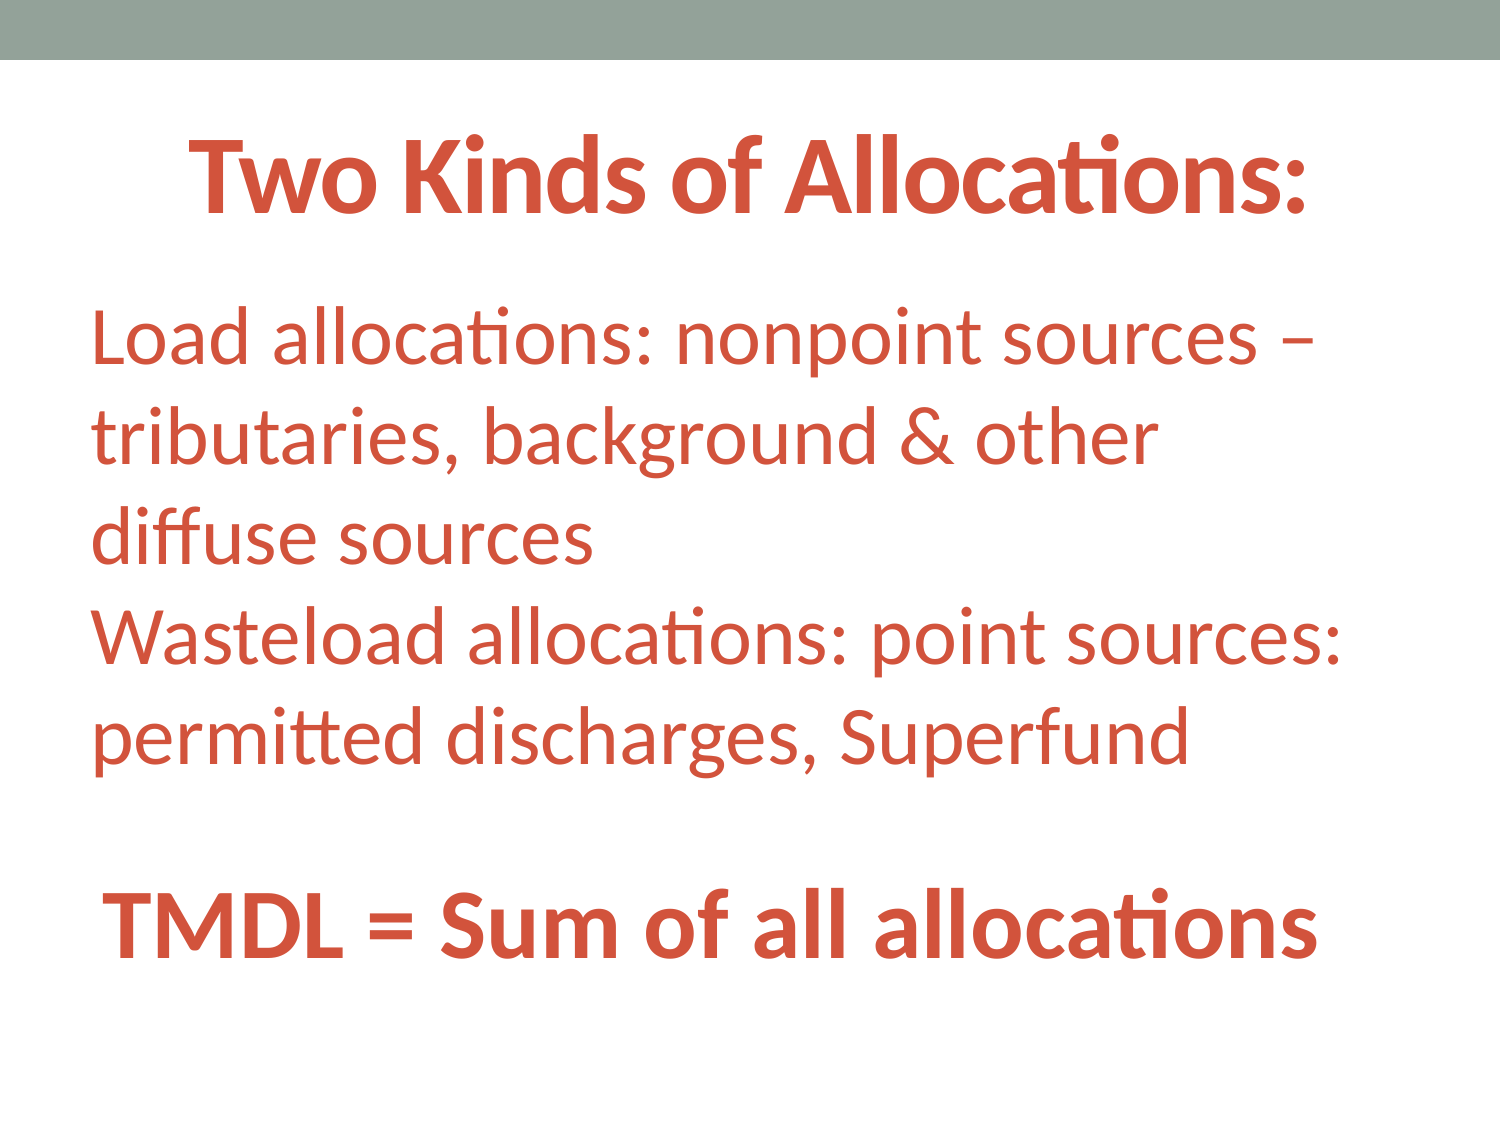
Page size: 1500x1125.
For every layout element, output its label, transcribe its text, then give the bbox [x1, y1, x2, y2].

text_box Wasteload allocations: point sources: permitted discharges, Superfund [74, 562, 1413, 800]
text_box Load allocations: nonpoint sources –tributaries, background & other diffuse sources [74, 337, 1342, 525]
text_box TMDL = Sum of all allocations [87, 825, 1438, 1013]
title Two Kinds of Allocations: [75, 87, 1425, 250]
